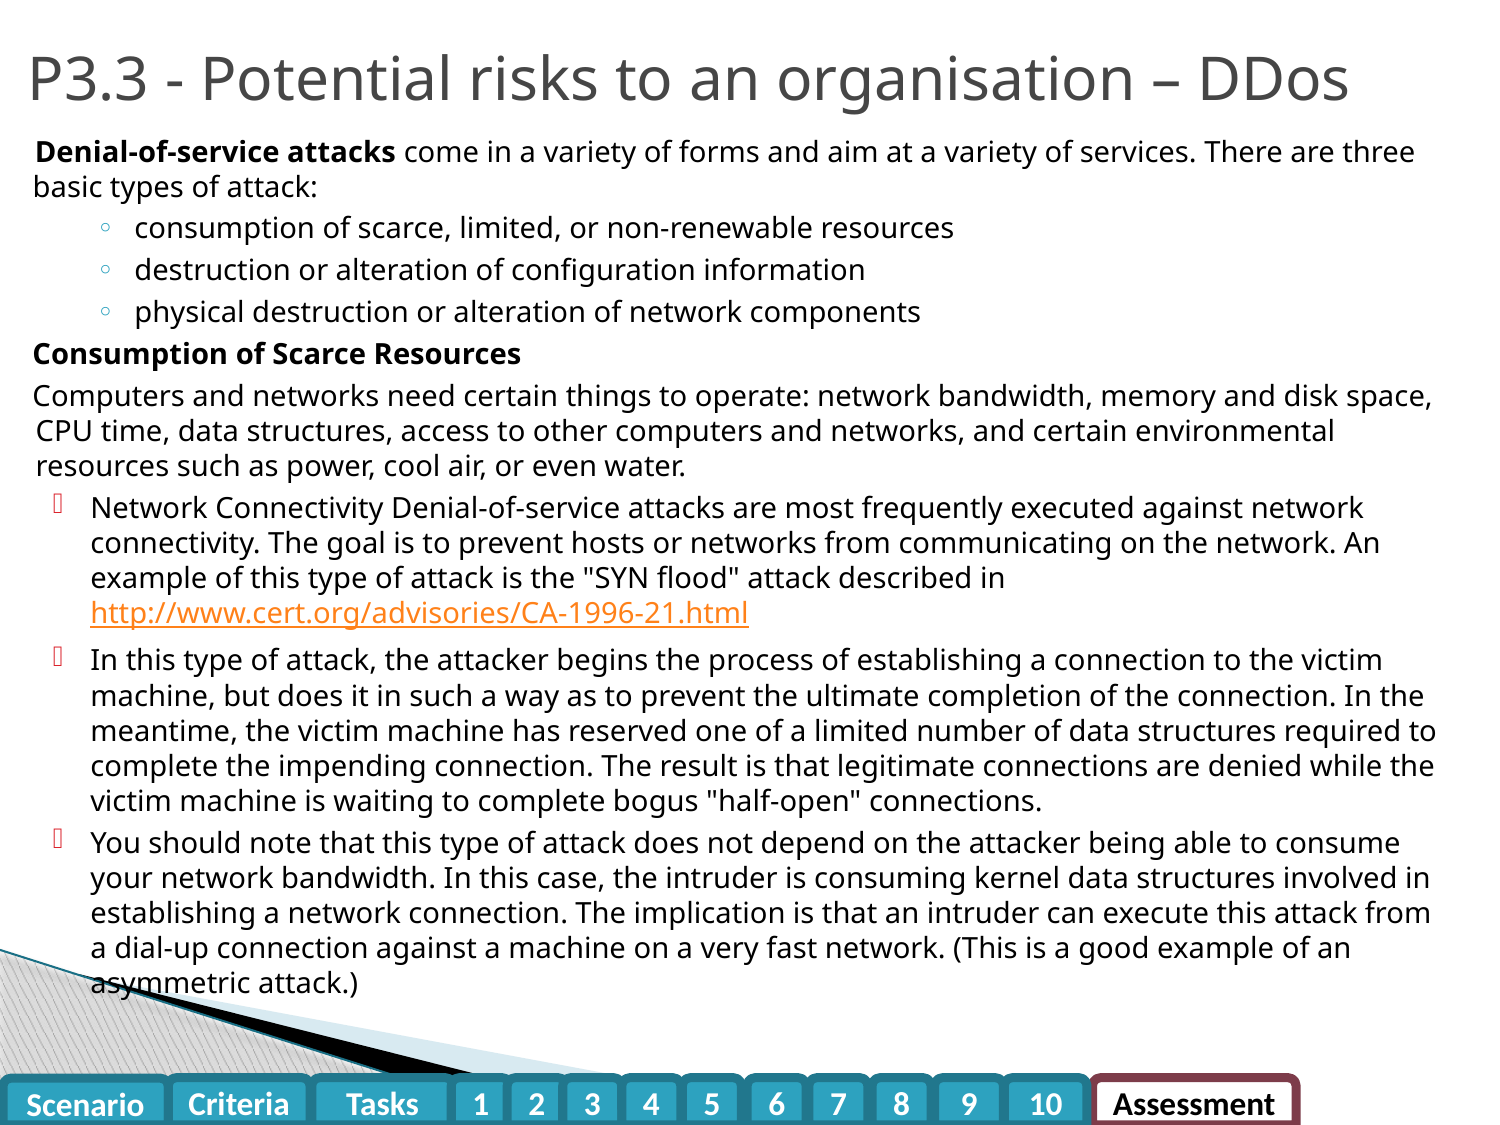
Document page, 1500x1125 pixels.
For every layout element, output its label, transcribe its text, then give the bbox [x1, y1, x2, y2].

list Denial-of-service attacks come in a variety of forms and aim at a variety of services. There are three basic types of attack: consumption of scarce, limited, or non-renewable resources destruction or alteration of configuration information physical destruction or alteration of network components Consumption of Scarce Resources Computers and networks need certain things to operate: network bandwidth, memory and disk space, CPU time, data structures, access to other computers and networks, and certain environmental resources such as power, cool air, or even water. Network Connectivity Denial-of-service attacks are most frequently executed against network connectivity. The goal is to prevent hosts or networks from communicating on the network. An example of this type of attack is the "SYN flood" attack described in http://www.cert.org/advisories/CA-1996-21.html In this type of attack, the attacker begins the process of establishing a connection to the victim machine, but does it in such a way as to prevent the ultimate completion of the connection. In the meantime, the victim machine has reserved one of a limited number of data structures required to complete the impending connection. The result is that legitimate connections are denied while the victim machine is waiting to complete bogus "half-open" connections. You should note that this type of attack does not depend on the attacker being able to consume your network bandwidth. In this case, the intruder is consuming kernel data structures involved in establishing a network connection. The implication is that an intruder can execute this attack from a dial-up connection against a machine on a very fast network. (This is a good example of an asymmetric attack.) [17, 125, 1459, 1047]
text_box P3.3 - Potential risks to an organisation – DDos [27, 19, 1483, 113]
